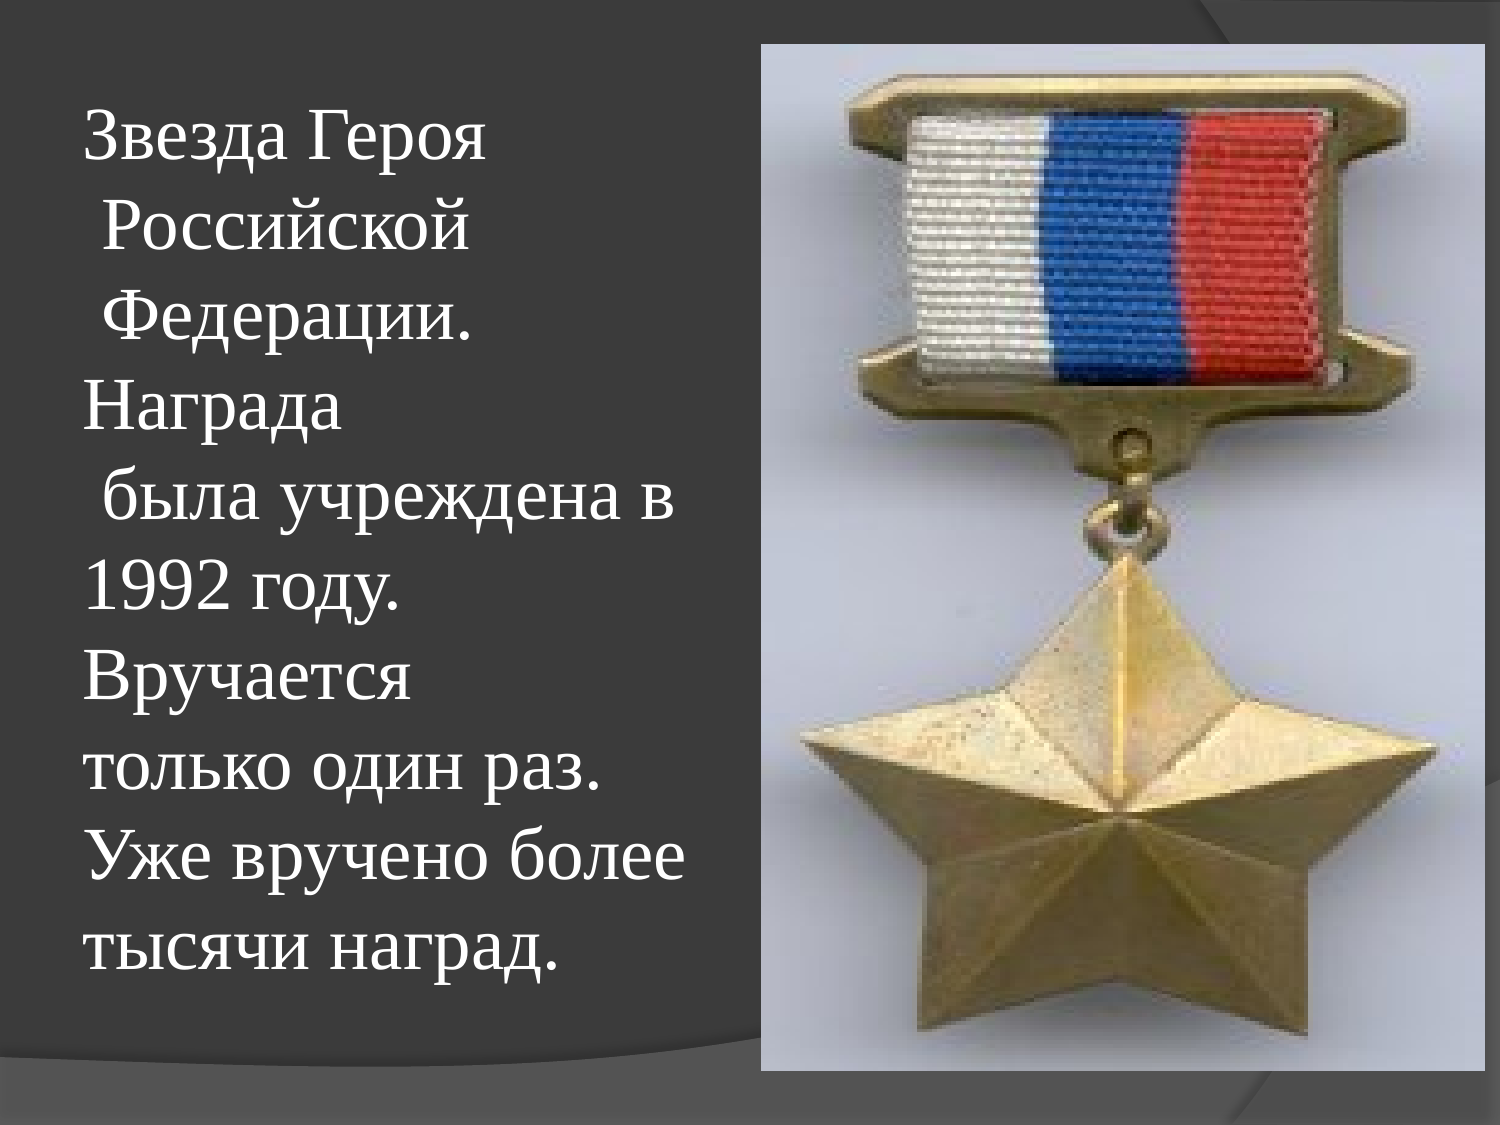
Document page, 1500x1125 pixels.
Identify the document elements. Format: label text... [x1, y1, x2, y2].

title Звезда Героя Российской Федерации. Награда была учреждена в 1992 году. Вручается только один раз. Уже вручено более тысячи наград. [75, 45, 727, 1024]
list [761, 44, 1485, 1071]
